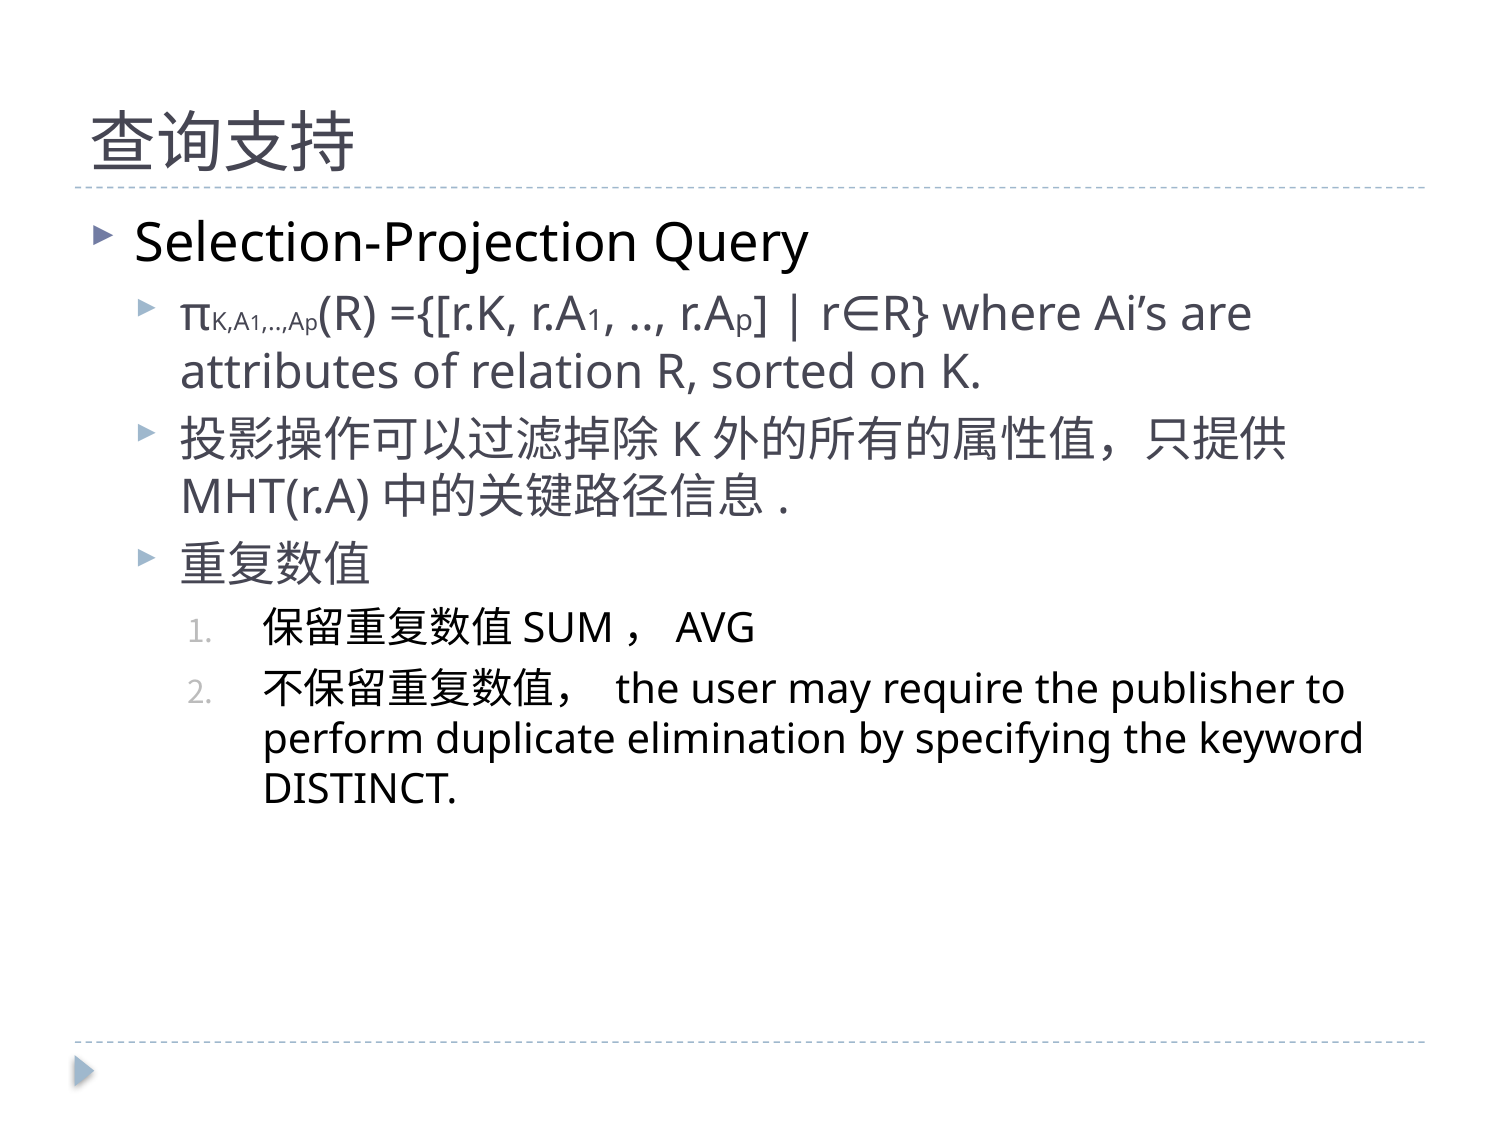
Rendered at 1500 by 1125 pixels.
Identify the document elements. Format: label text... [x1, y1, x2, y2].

list Selection-Projection Query πK,A1,..,Ap(R) ={[r.K, r.A1, .., r.Ap] | r∈R} where Ai’s are attributes of relation R, sorted on K. 投影操作可以过滤掉除K外的所有的属性值，只提供MHT(r.A)中的关键路径信息. 重复数值 保留重复数值SUM，AVG 不保留重复数值， the user may require the publisher to perform duplicate elimination by specifying the keyword DISTINCT. [75, 200, 1425, 1010]
title 查询支持 [75, 24, 1425, 188]
